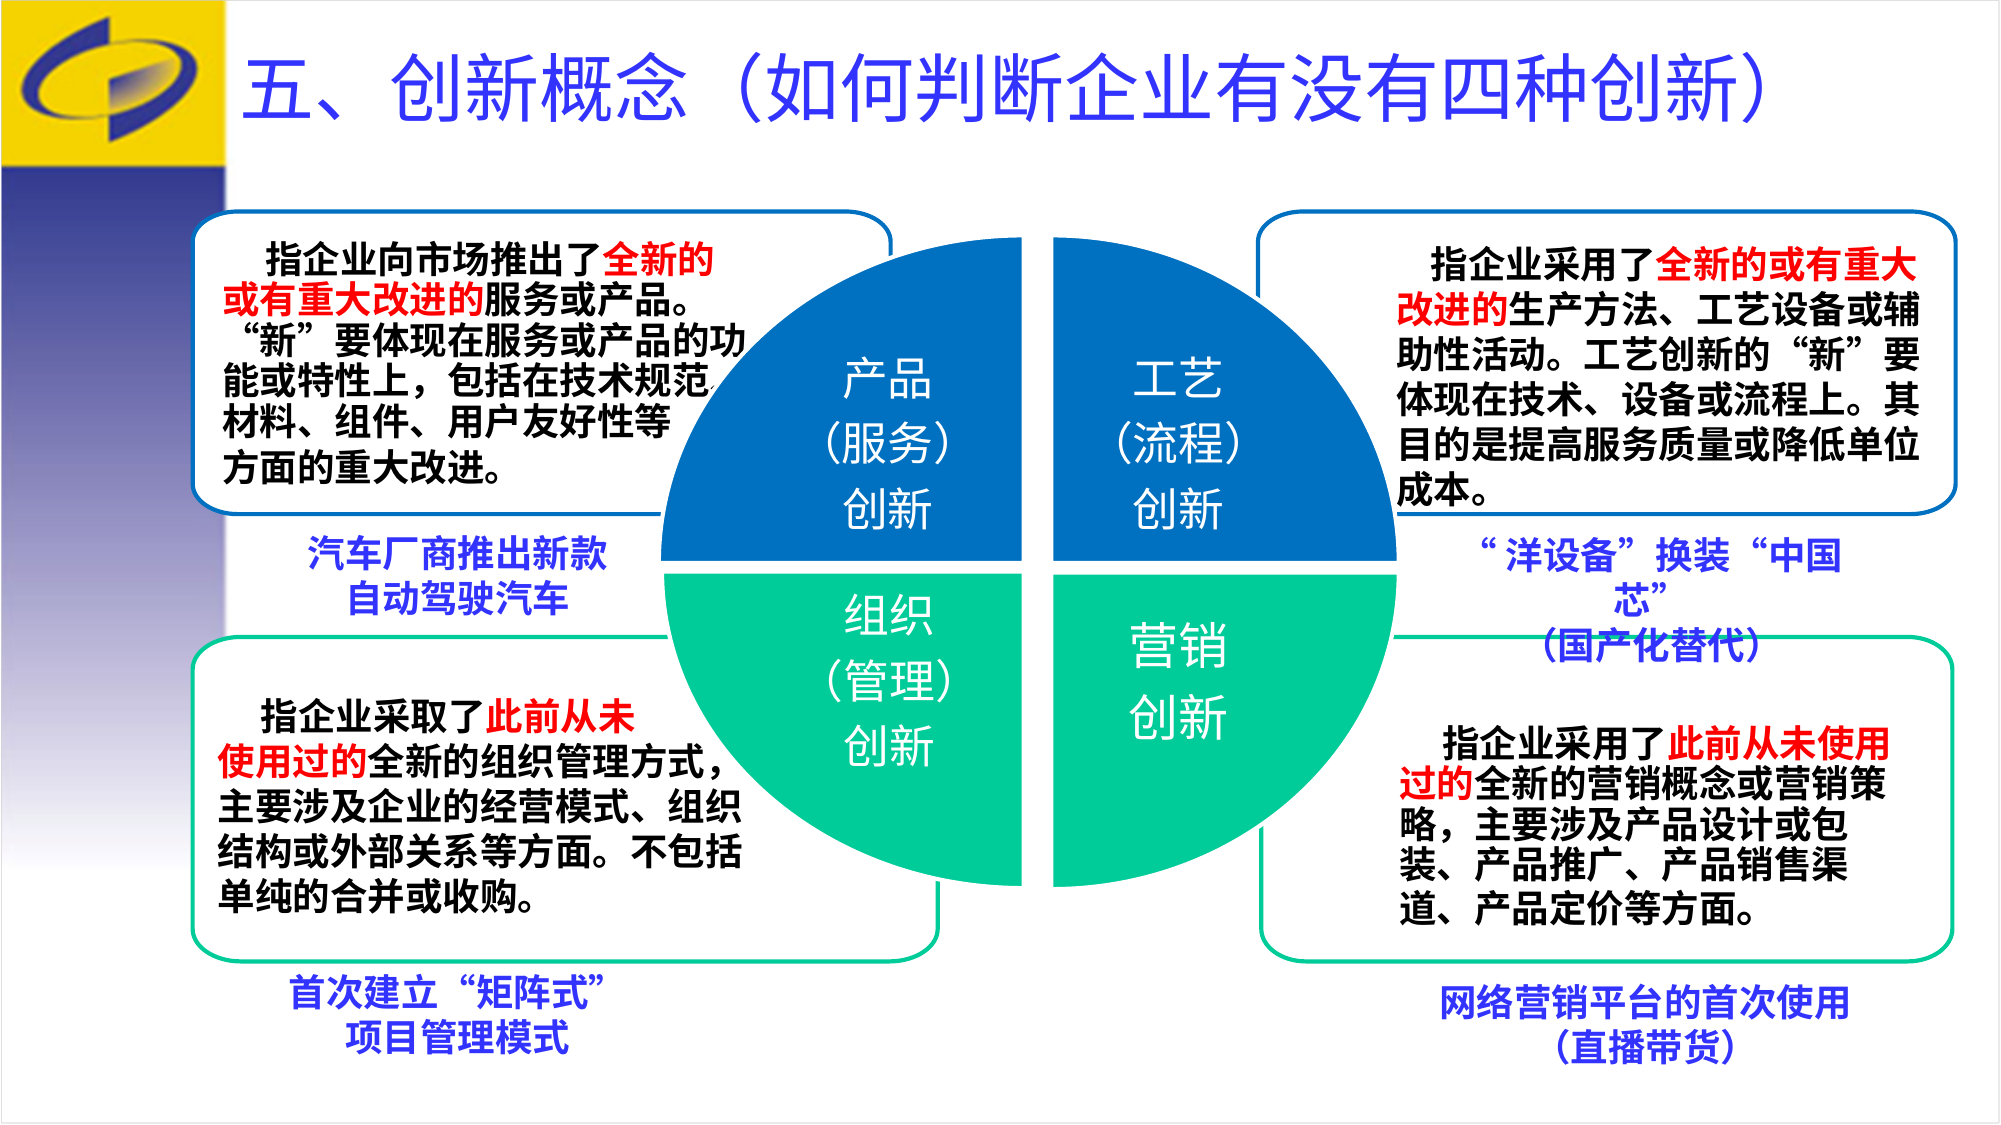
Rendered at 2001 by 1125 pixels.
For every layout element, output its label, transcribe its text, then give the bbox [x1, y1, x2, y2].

picture [0, 0, 2001, 1125]
text_box 五、创新概念（如何判断企业有没有四种创新） [224, 0, 1842, 181]
text_box 网络营销平台的首次使用 （直播带货） [1422, 973, 1870, 1077]
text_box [192, 211, 1956, 962]
text_box 首次建立“矩阵式” 项目管理模式 [130, 961, 785, 1067]
slide_number [1433, 1024, 1851, 1101]
